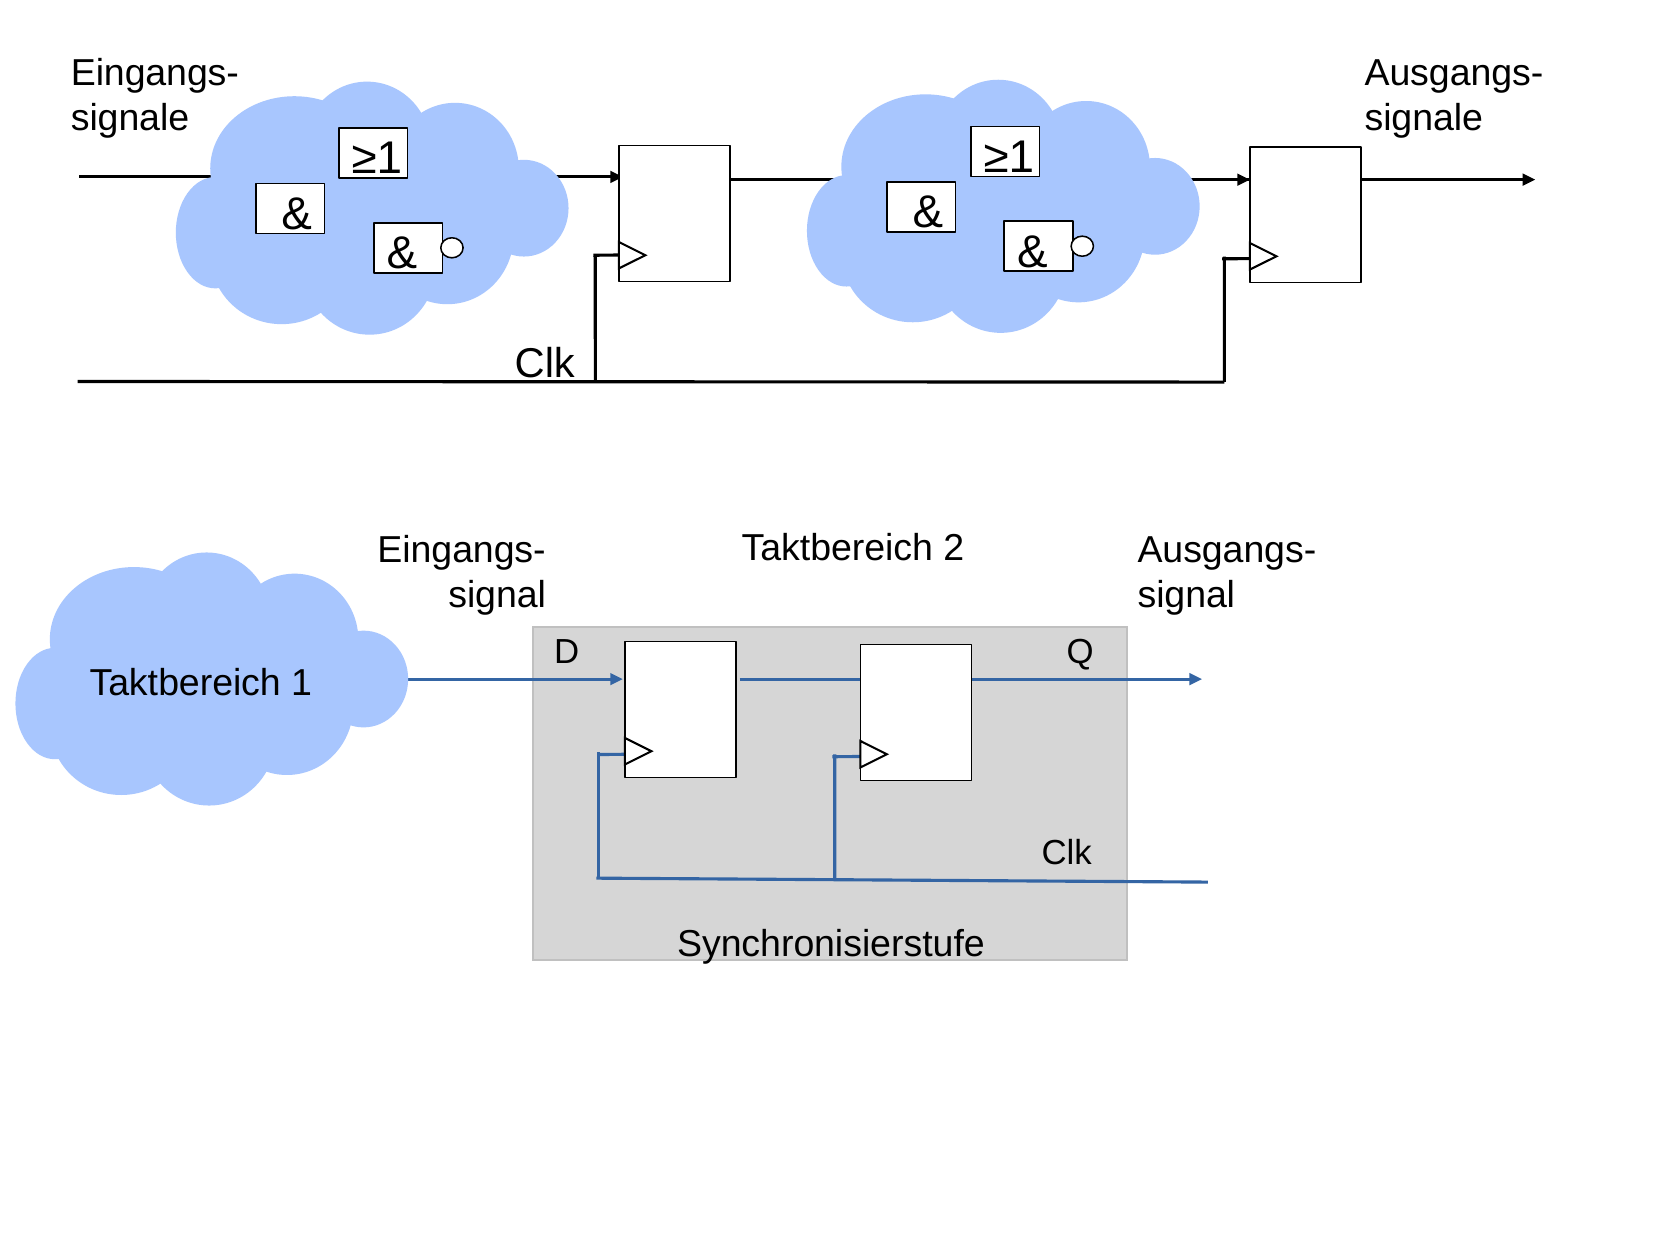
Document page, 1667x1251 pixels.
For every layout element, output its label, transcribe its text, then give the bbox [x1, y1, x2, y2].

text_box Eingangs-signal [331, 524, 546, 615]
text_box [417, 672, 619, 686]
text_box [15, 552, 409, 806]
text_box D [554, 629, 646, 671]
text_box [979, 672, 1202, 686]
text_box Q [1066, 629, 1159, 671]
text_box Ausgangs-signal [1137, 524, 1388, 615]
text_box Taktbereich 2 [741, 522, 1028, 568]
text_box Synchronisierstufe [677, 918, 1034, 964]
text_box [70, 47, 1651, 383]
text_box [624, 641, 737, 778]
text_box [860, 644, 972, 781]
text_box [533, 680, 1127, 961]
text_box [533, 627, 1127, 679]
text_box Clk [1041, 830, 1134, 872]
